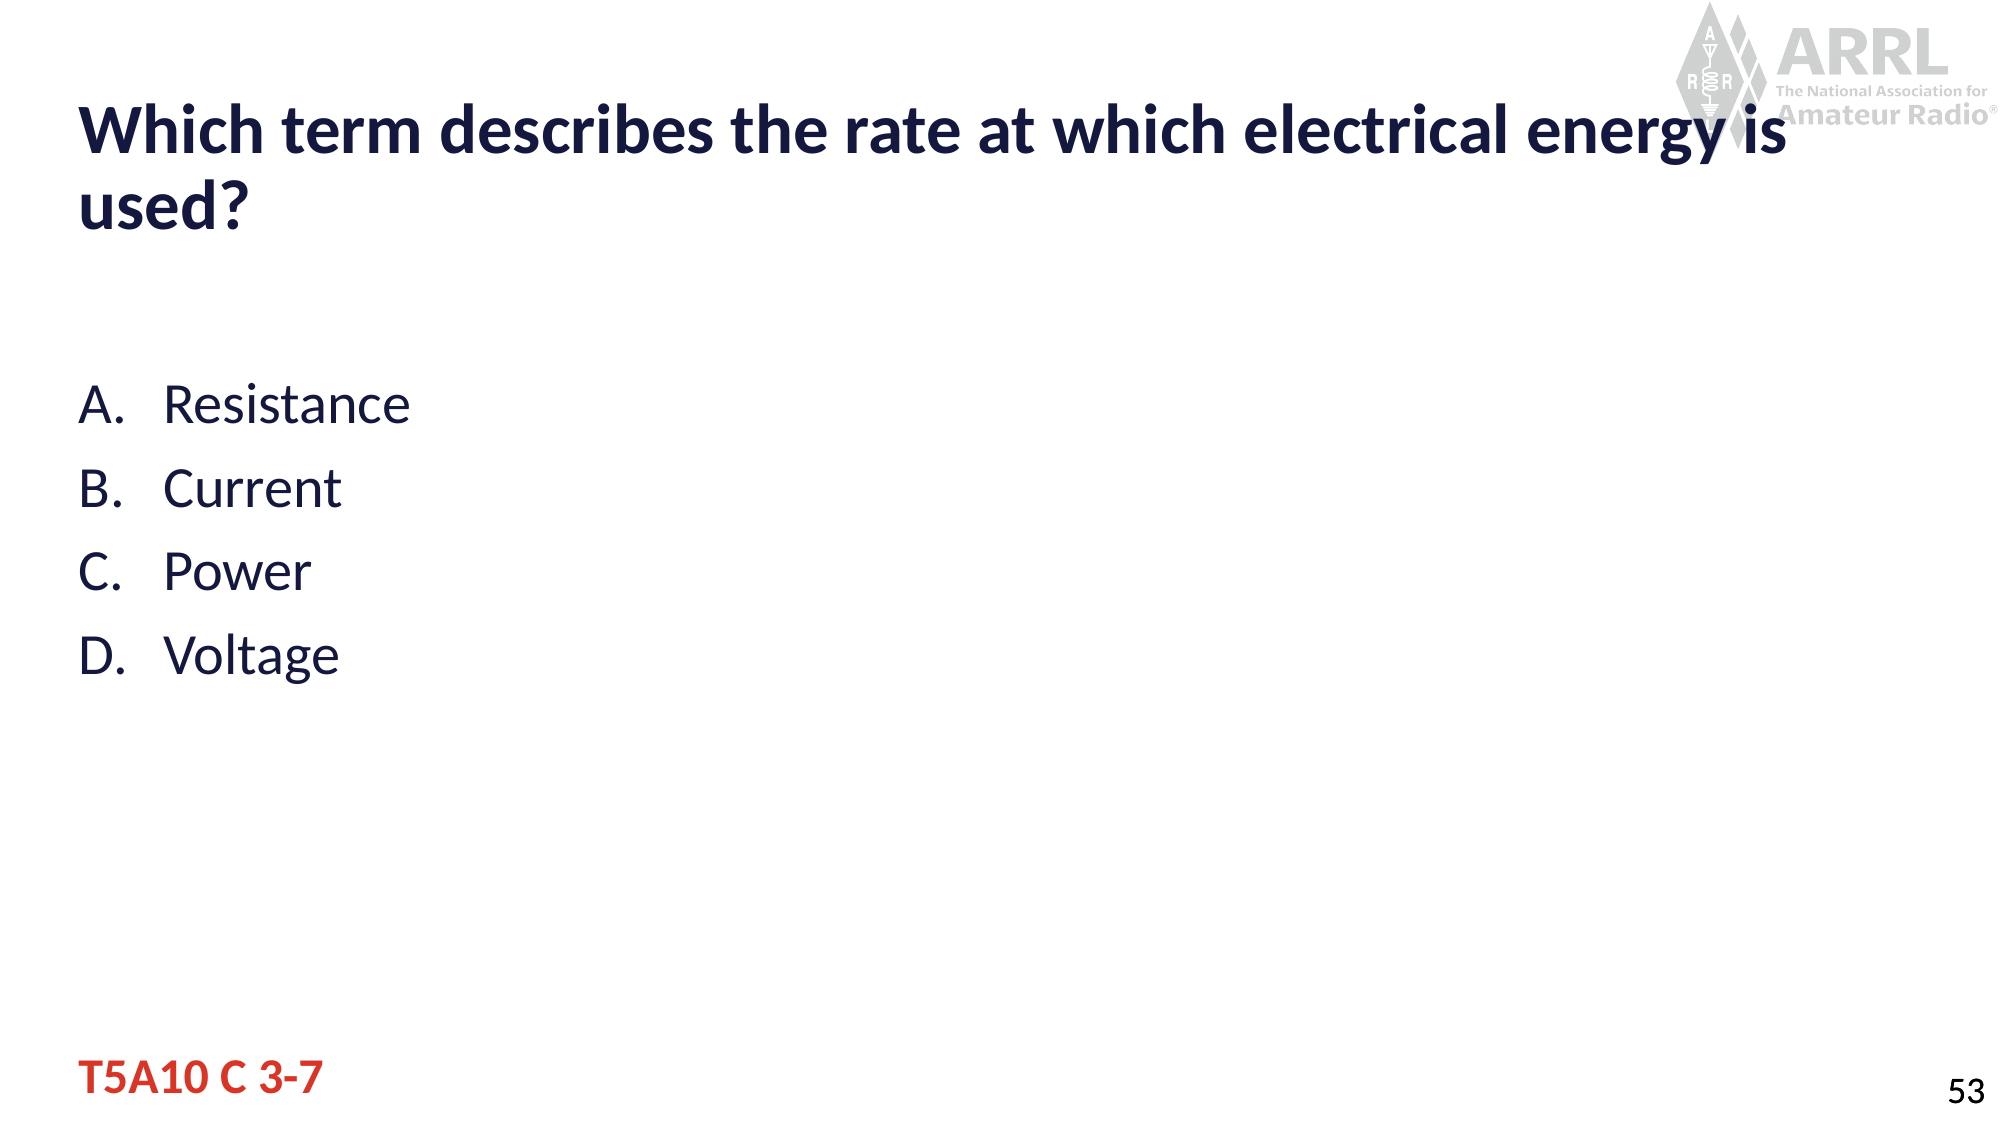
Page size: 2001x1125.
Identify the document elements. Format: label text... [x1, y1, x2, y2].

list Resistance Current Power Voltage [63, 365, 1863, 989]
text_box T5A10 C 3-7 [63, 1036, 921, 1112]
title Which term describes the rate at which electrical energy is used? [63, 59, 1863, 278]
picture [1674, 0, 2000, 164]
